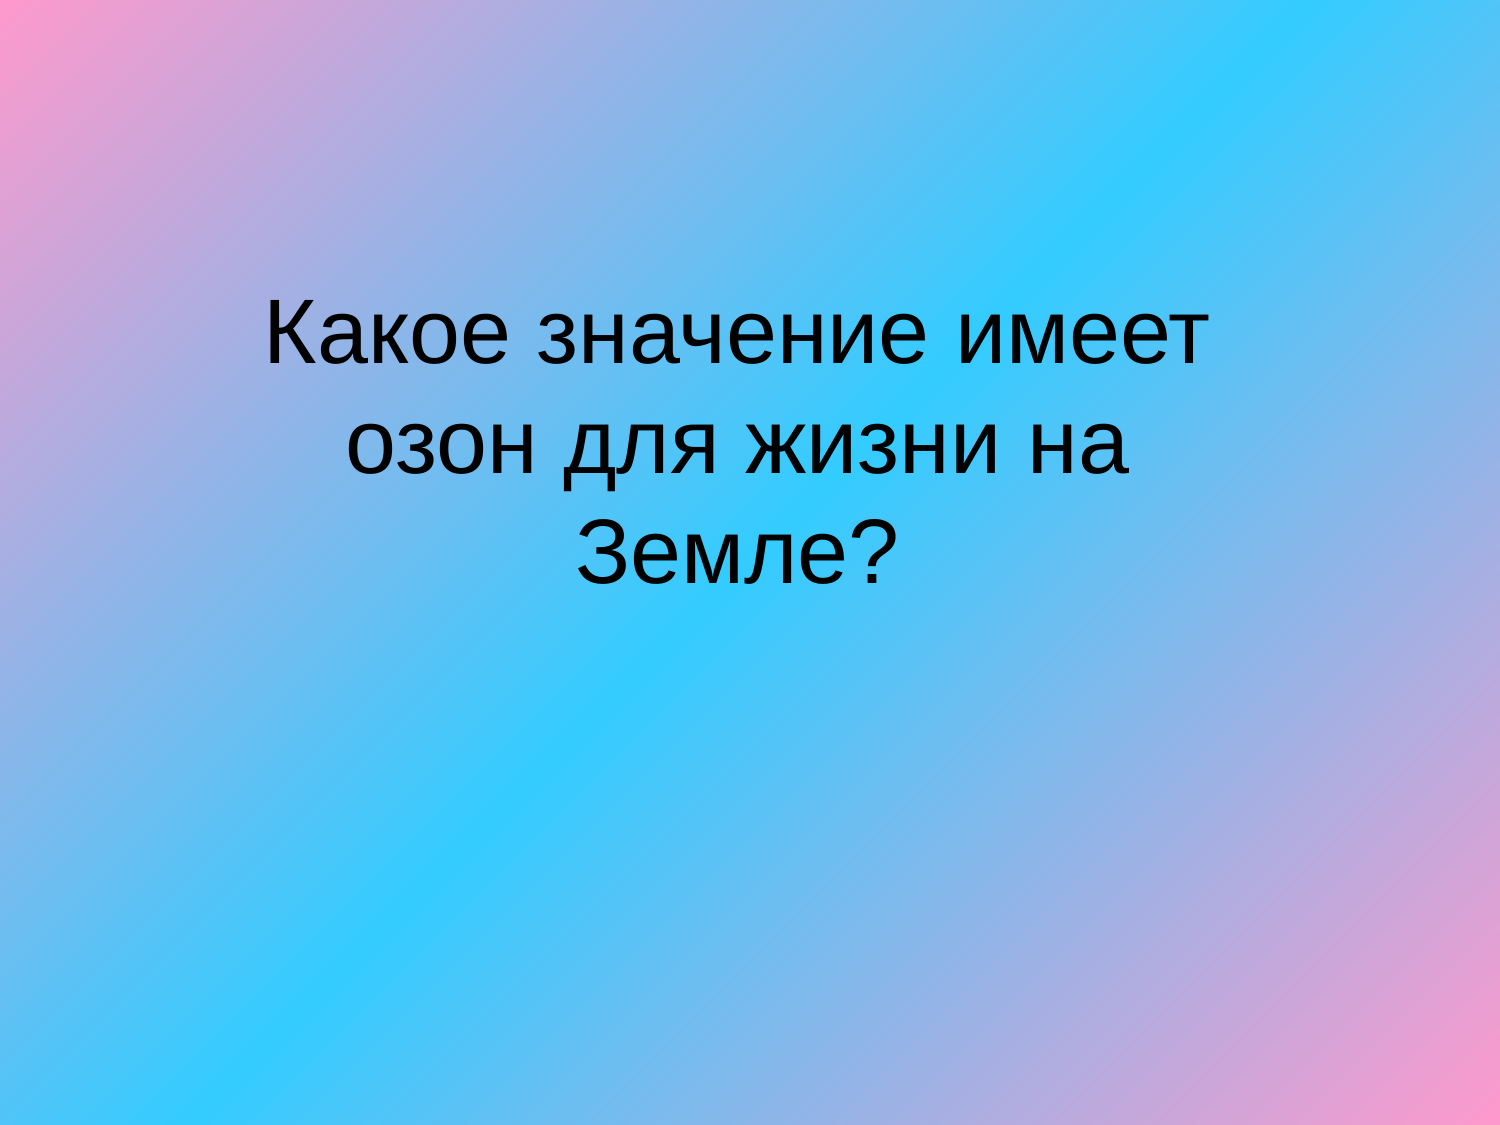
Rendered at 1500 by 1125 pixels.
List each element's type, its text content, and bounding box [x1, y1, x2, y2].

title Какое значение имеет озон для жизни на Земле? [134, 66, 1312, 808]
